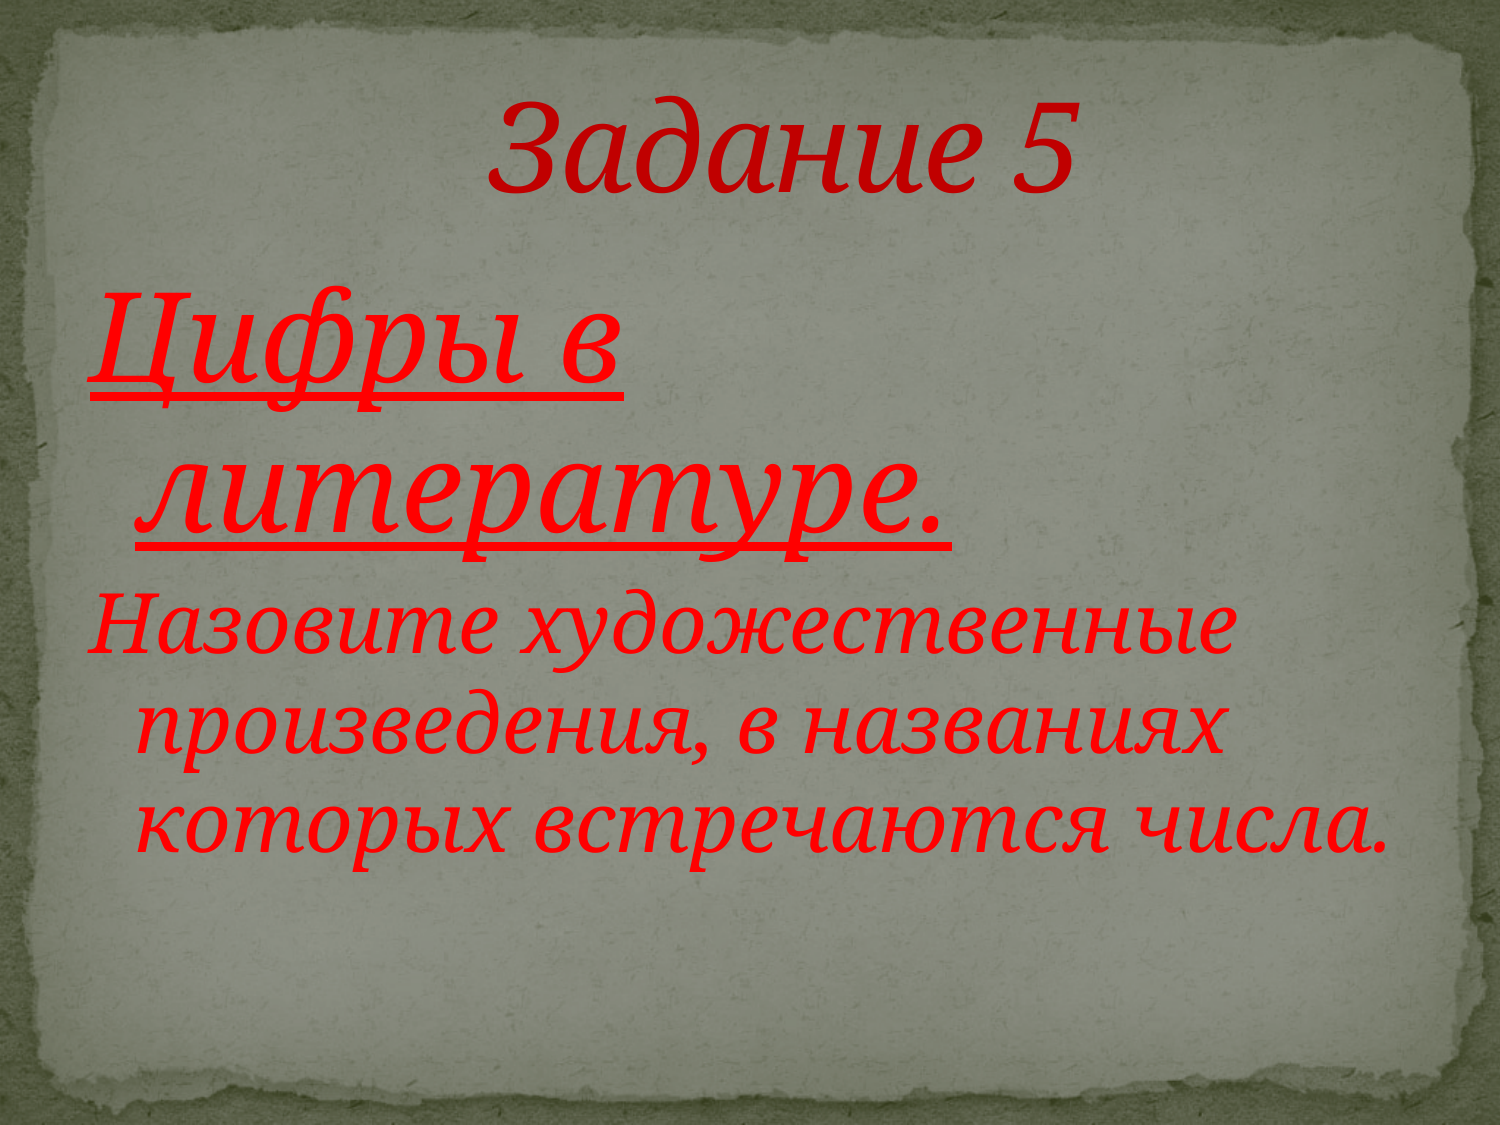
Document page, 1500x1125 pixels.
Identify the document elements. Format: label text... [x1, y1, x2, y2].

title Задание 5 [74, 24, 1425, 225]
list Цифры в литературе. Назовите художественные произведения, в названиях которых встречаются числа. [75, 249, 1425, 1000]
